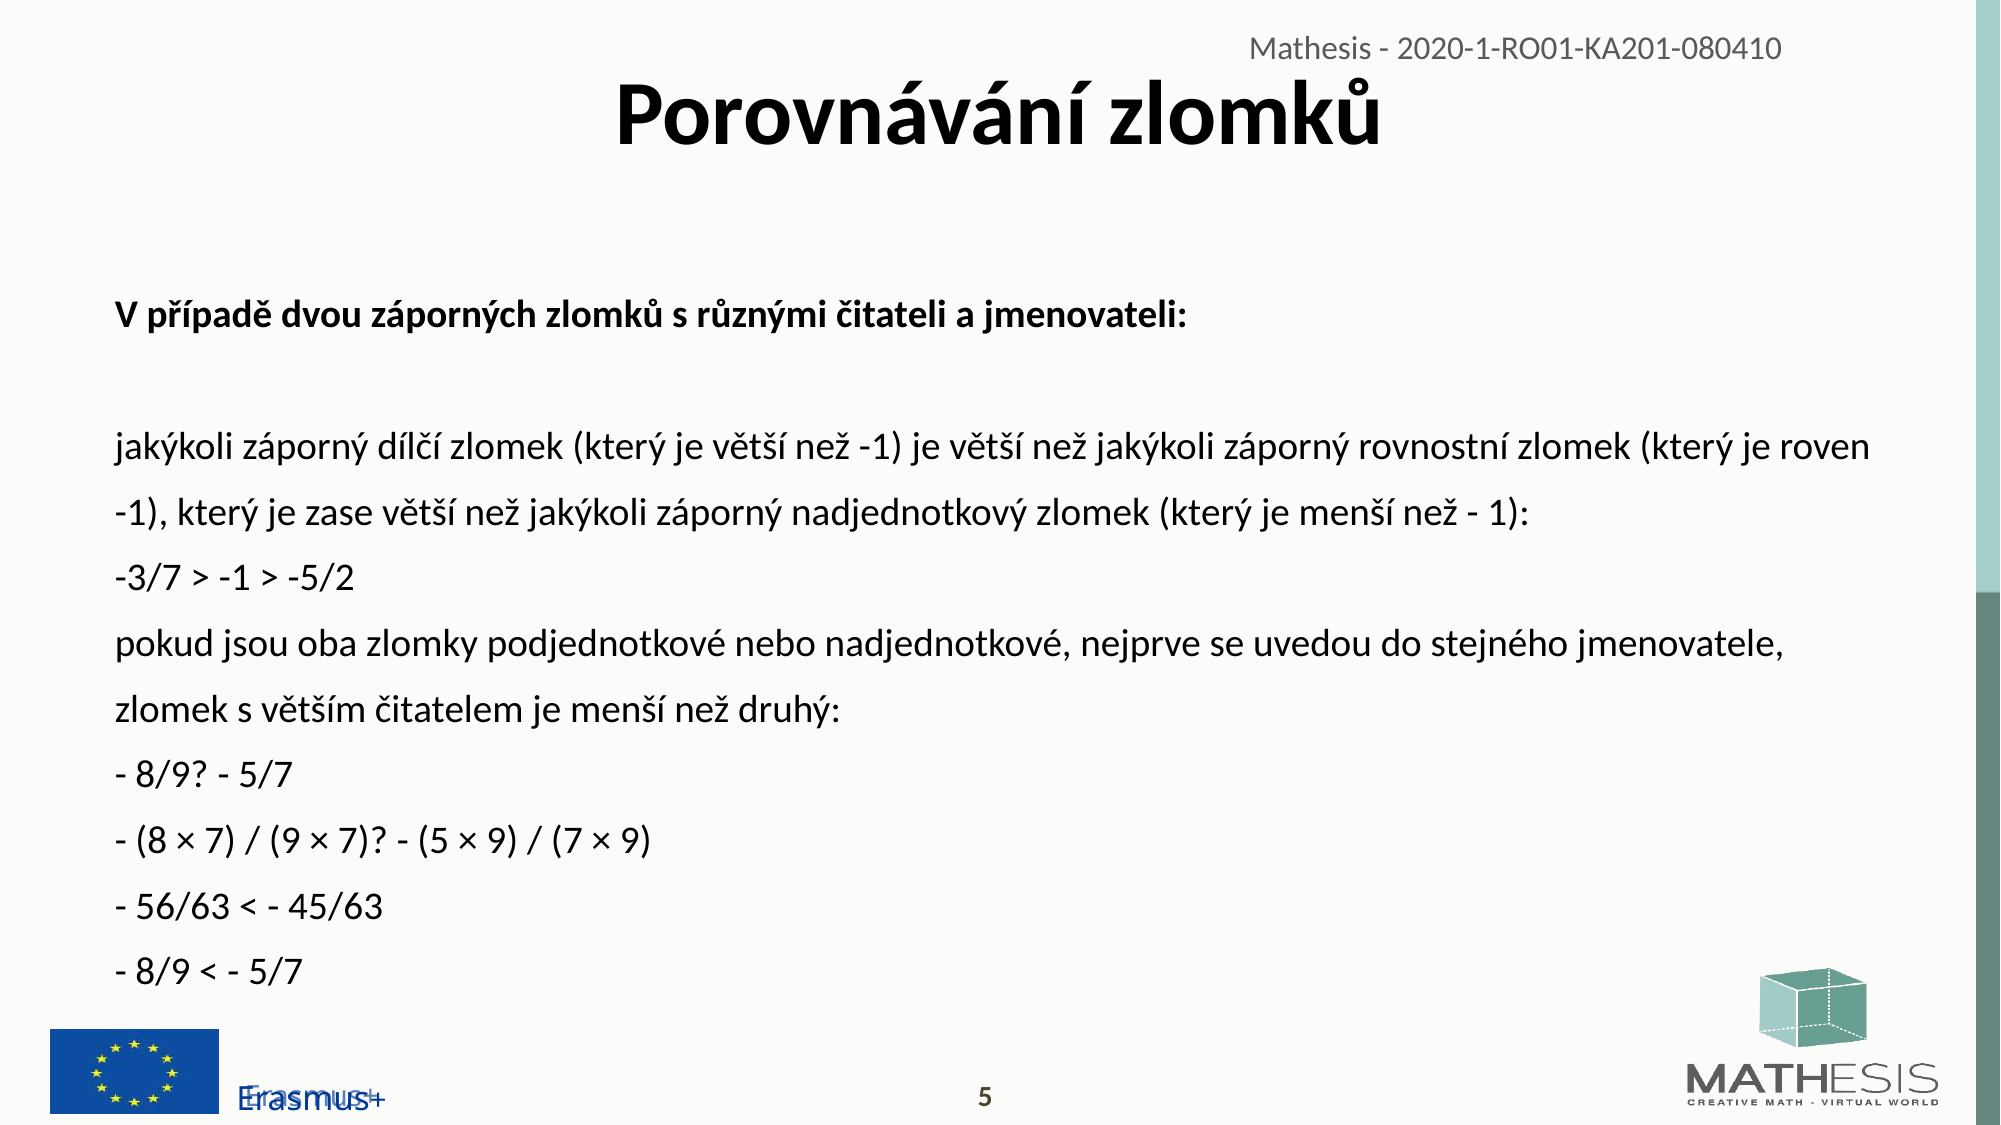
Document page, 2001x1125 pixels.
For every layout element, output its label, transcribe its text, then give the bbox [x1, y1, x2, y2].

list V případě dvou záporných zlomků s různými čitateli a jmenovateli: jakýkoli záporný dílčí zlomek (který je větší než -1) je větší než jakýkoli záporný rovnostní zlomek (který je roven -1), který je zase větší než jakýkoli záporný nadjednotkový zlomek (který je menší než - 1): -3/7 > -1 > -5/2 pokud jsou oba zlomky podjednotkové nebo nadjednotkové, nejprve se uvedou do stejného jmenovatele, zlomek s větším čitatelem je menší než druhý: - 8/9? - 5/7 - (8 × 7) / (9 × 7)? - (5 × 9) / (7 × 9) - 56/63 < - 45/63 - 8/9 < - 5/7 [99, 262, 1900, 1005]
title Porovnávání zlomků [99, 45, 1900, 233]
picture [50, 1029, 219, 1114]
